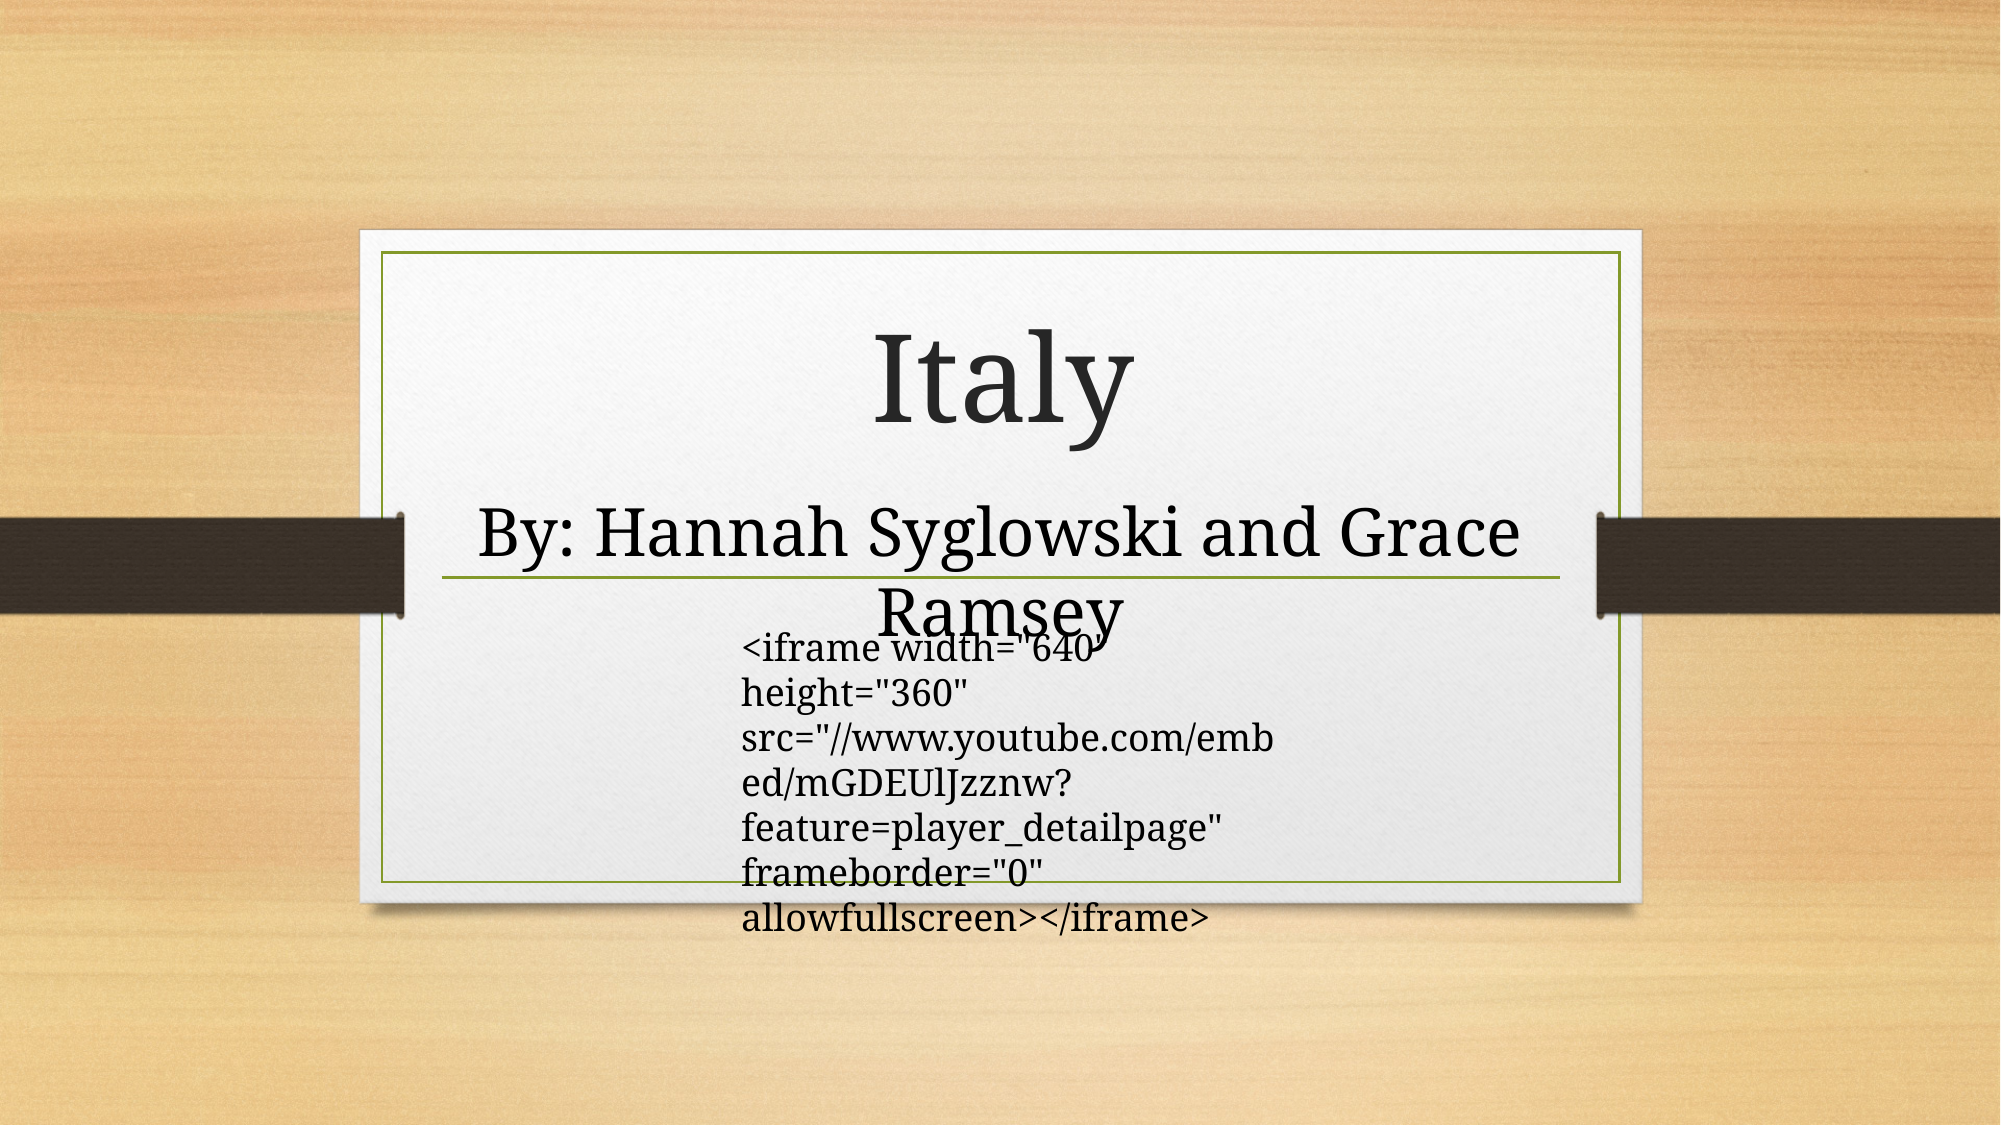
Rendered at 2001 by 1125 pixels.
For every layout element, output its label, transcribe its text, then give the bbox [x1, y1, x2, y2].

text_box <iframe width="640" height="360" src="//www.youtube.com/embed/mGDEUlJzznw?feature=player_detailpage" frameborder="0" allowfullscreen></iframe> [726, 617, 1295, 947]
subtitle By: Hannah Syglowski and Grace Ramsey [441, 482, 1560, 581]
title Italy [443, 291, 1562, 455]
picture [0, 0, 2001, 1125]
